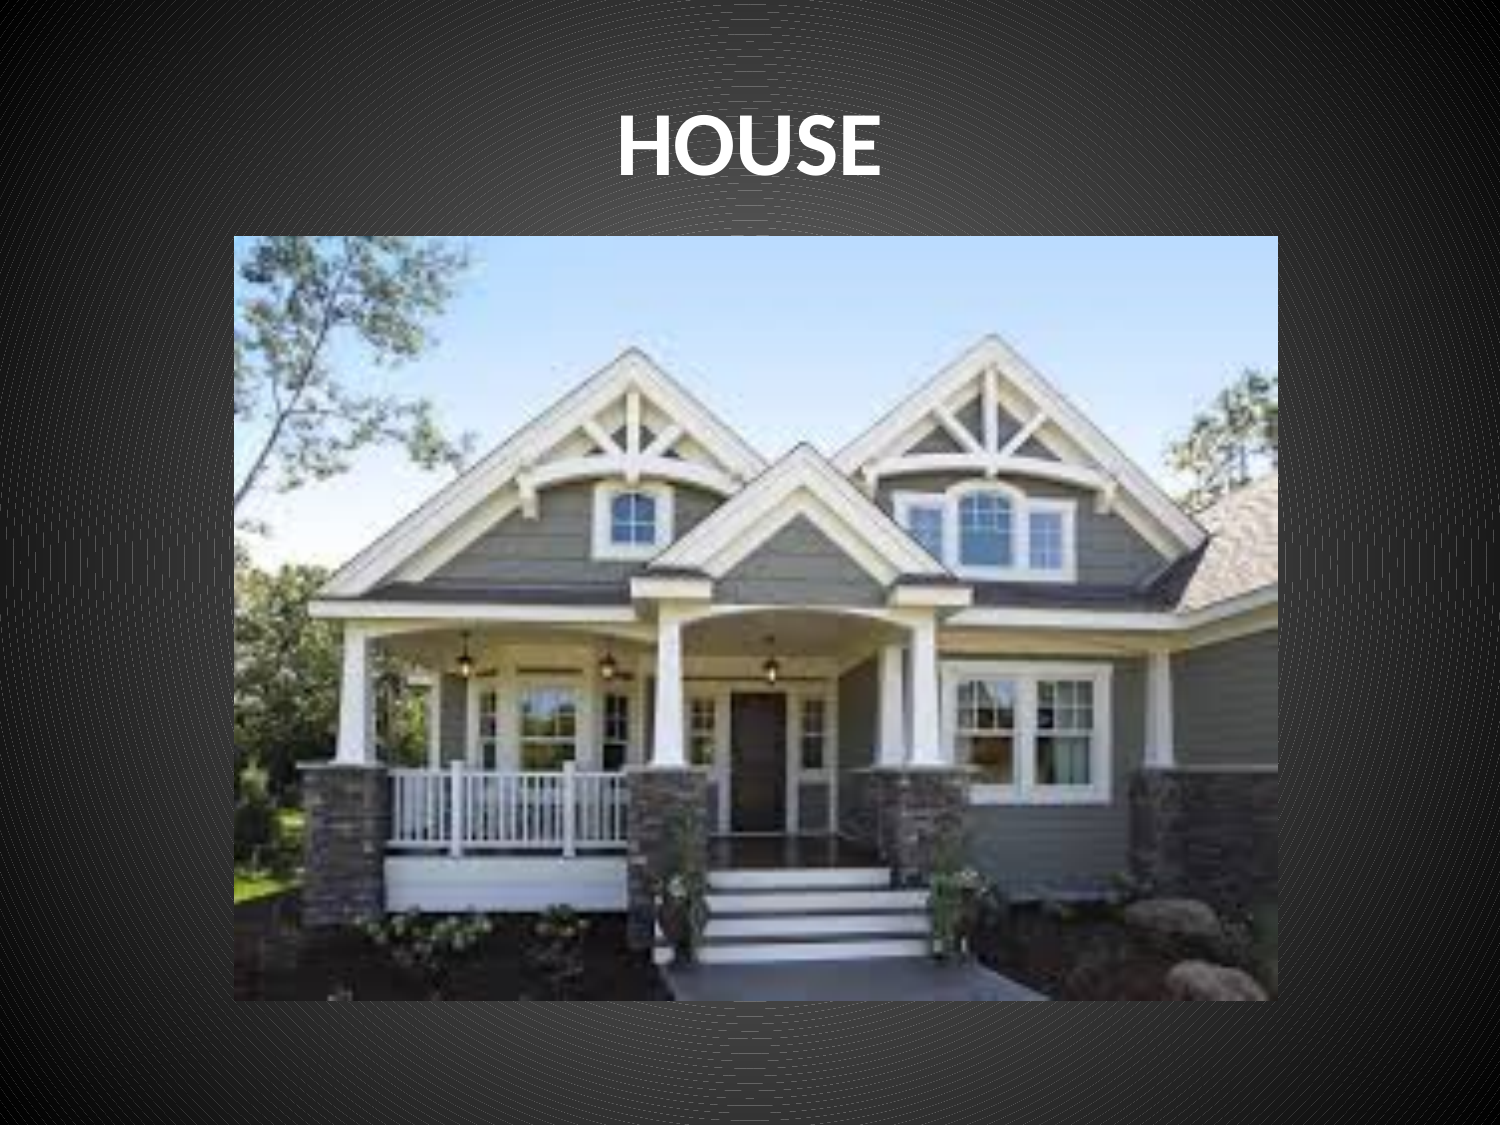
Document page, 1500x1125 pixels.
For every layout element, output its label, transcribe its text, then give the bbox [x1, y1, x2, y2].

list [234, 236, 1278, 1001]
title HOUSE [75, 45, 1425, 233]
